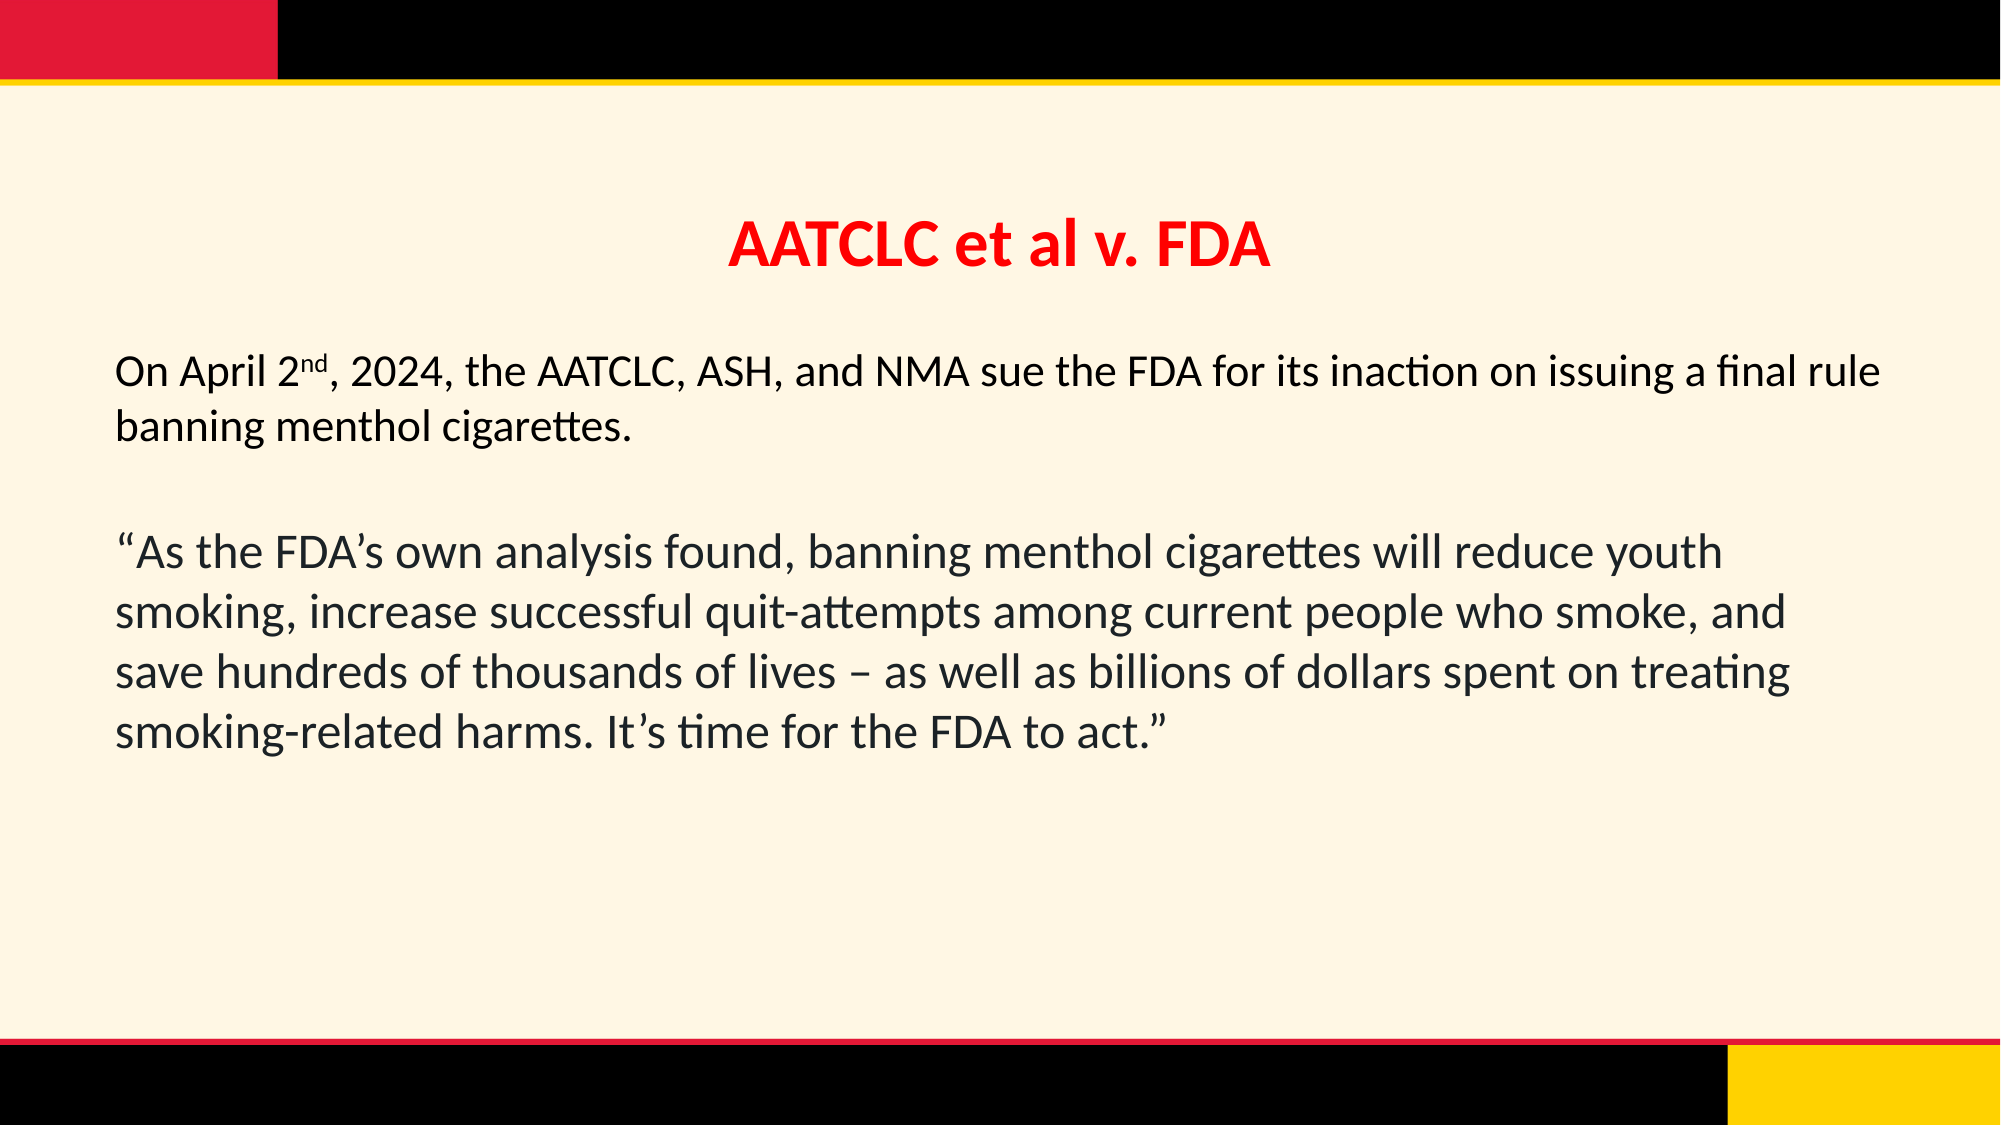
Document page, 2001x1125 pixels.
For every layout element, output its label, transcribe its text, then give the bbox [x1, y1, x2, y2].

title AATCLC et al v. FDA [99, 145, 1900, 333]
list On April 2nd, 2024, the AATCLC, ASH, and NMA sue the FDA for its inaction on issuing a final rule banning menthol cigarettes. “As the FDA’s own analysis found, banning menthol cigarettes will reduce youth smoking, increase successful quit-attempts among current people who smoke, and save hundreds of thousands of lives – as well as billions of dollars spent on treating smoking-related harms. It’s time for the FDA to act.” [99, 333, 1900, 1005]
picture [0, 0, 2001, 1125]
